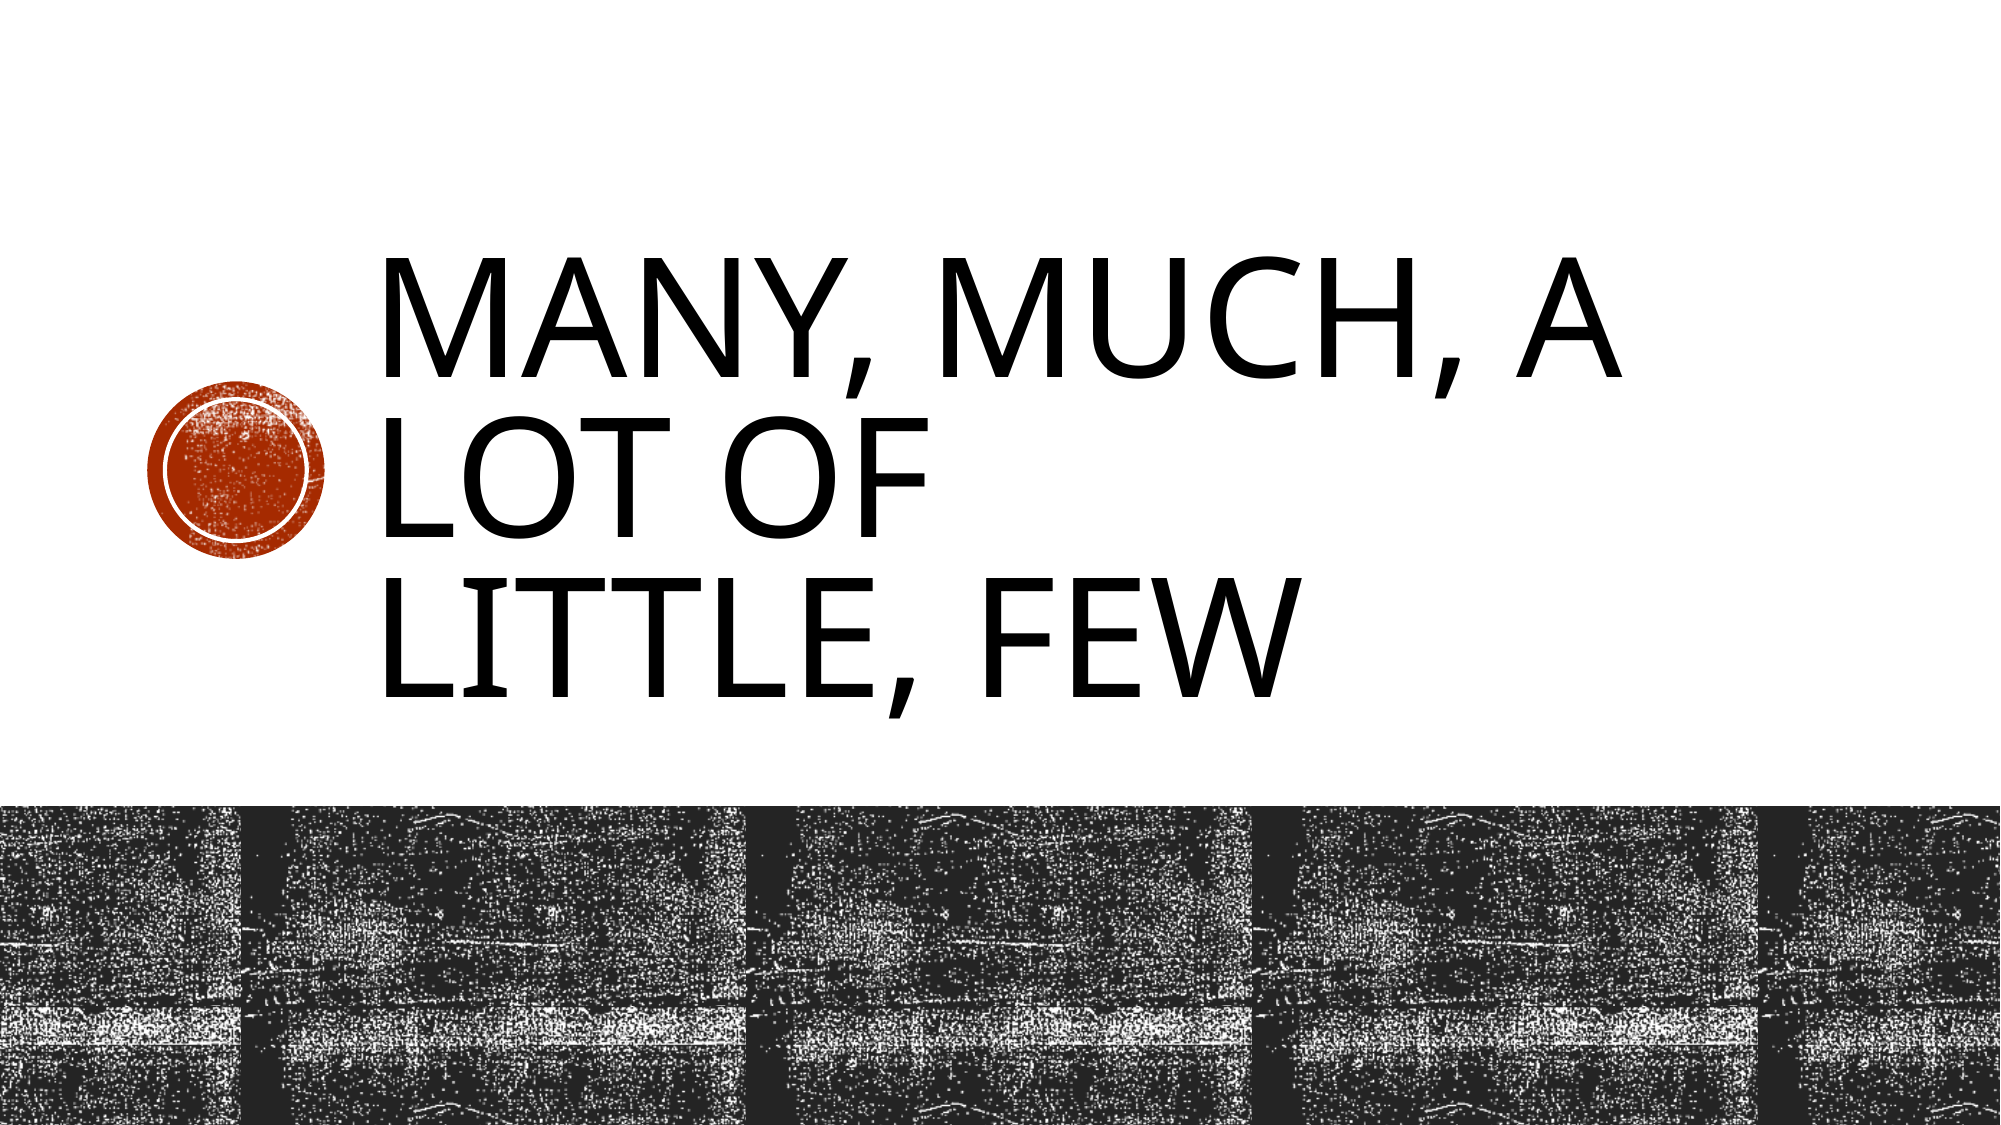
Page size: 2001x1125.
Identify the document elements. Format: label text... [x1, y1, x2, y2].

title Many, much, a lot of little, few [355, 201, 1878, 779]
